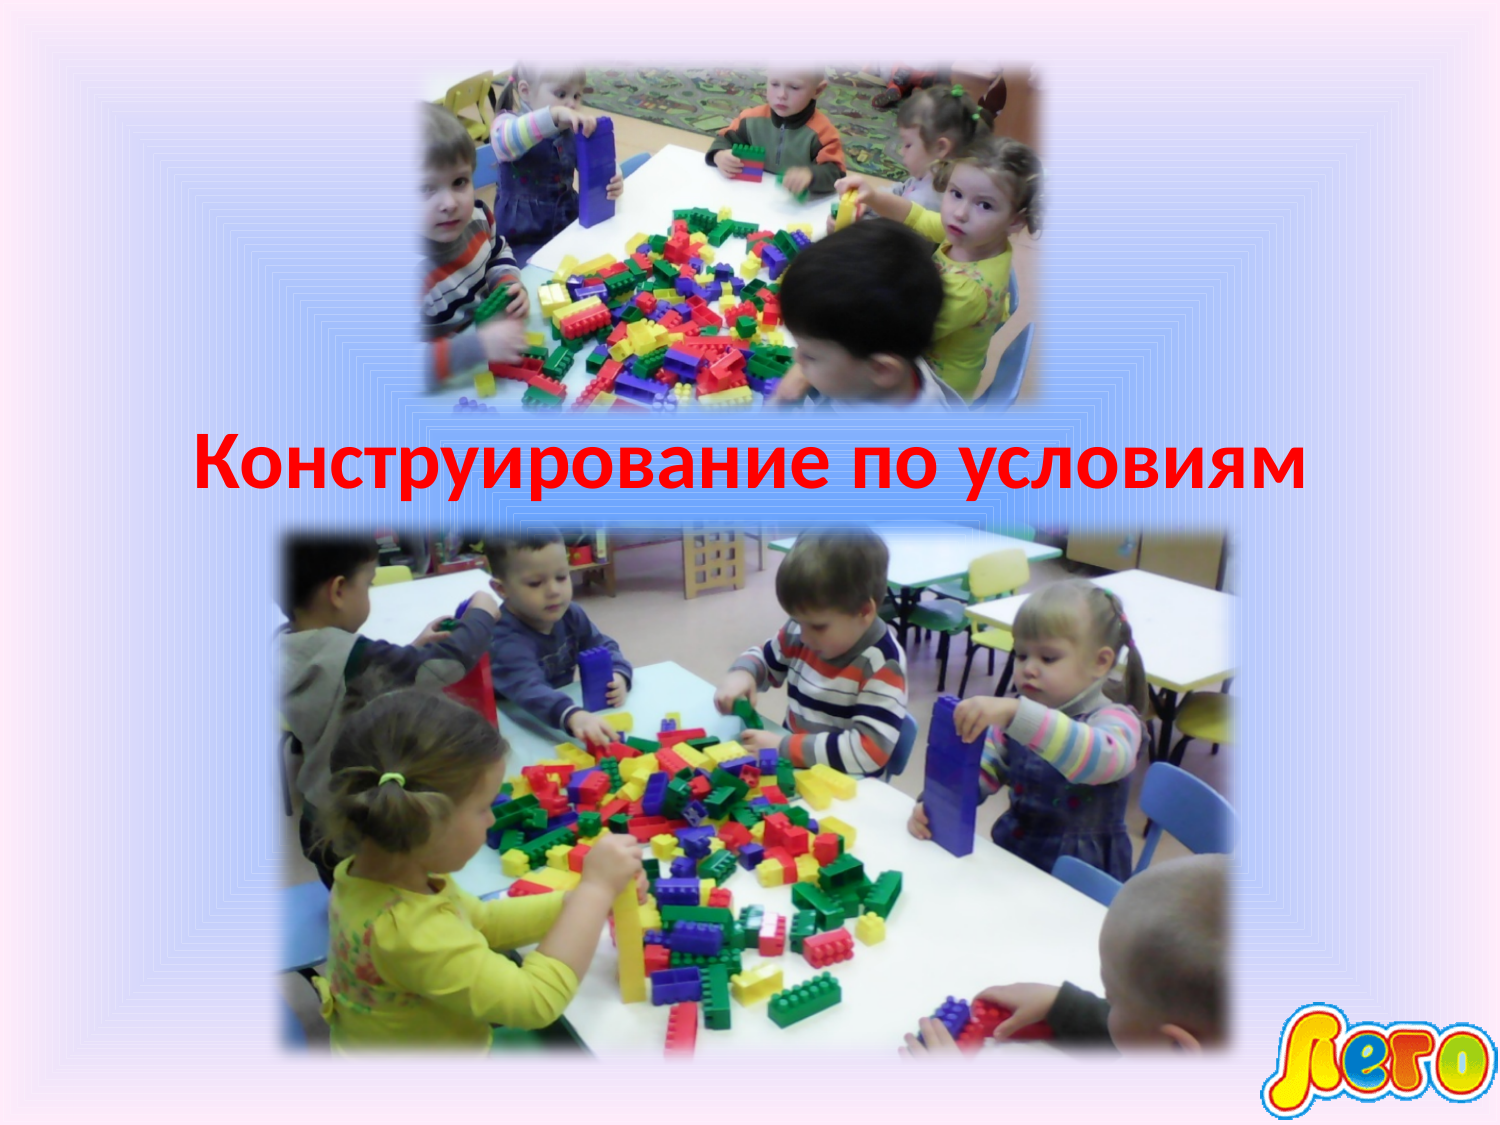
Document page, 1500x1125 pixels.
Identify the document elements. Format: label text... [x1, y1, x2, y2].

picture [265, 514, 1247, 1067]
picture [407, 54, 1056, 420]
picture [1257, 996, 1500, 1125]
title Конструирование по условиям [76, 361, 1427, 550]
